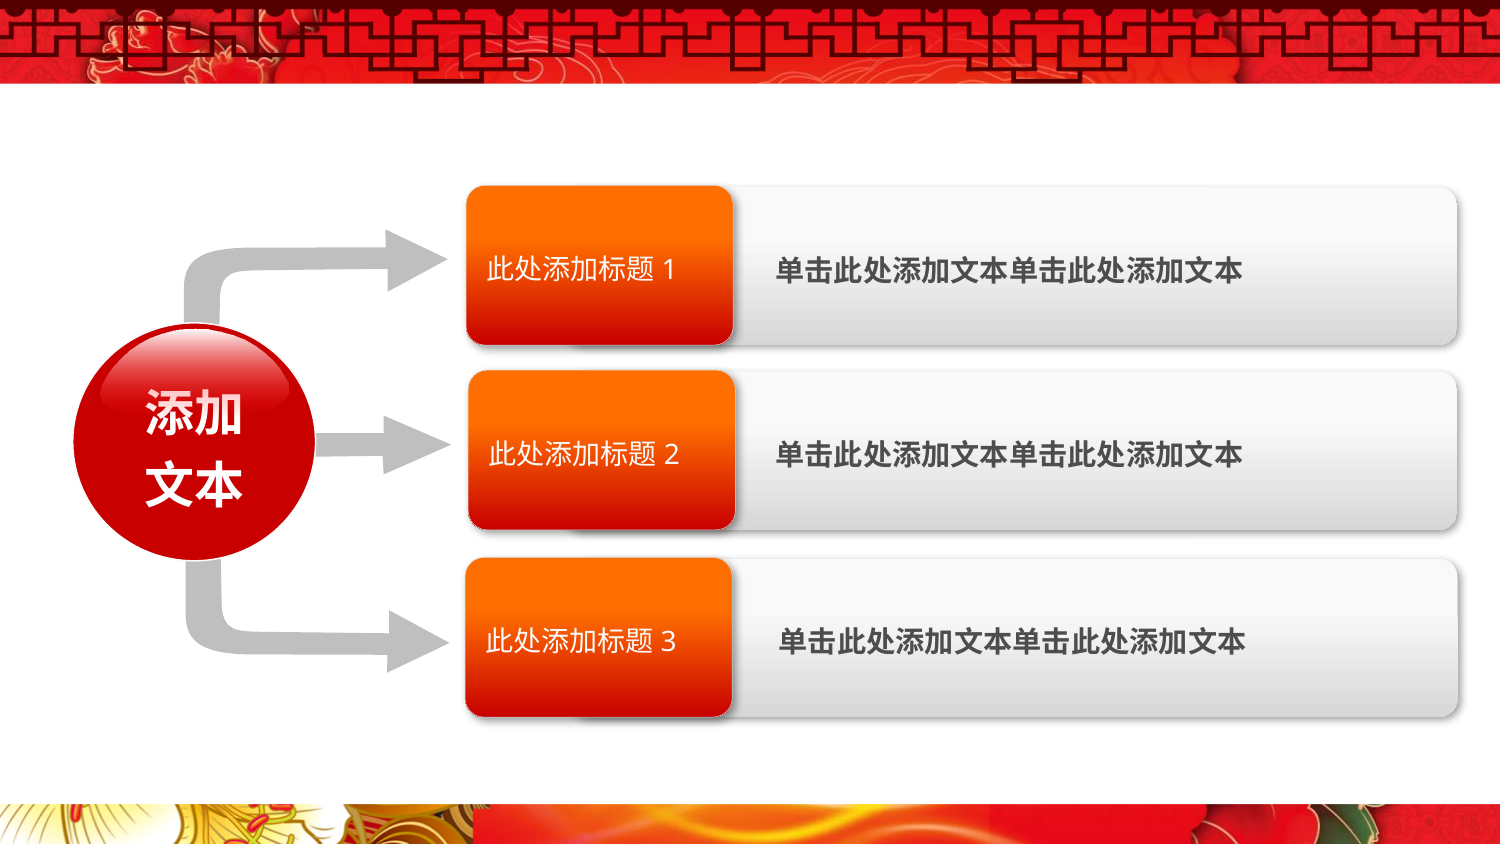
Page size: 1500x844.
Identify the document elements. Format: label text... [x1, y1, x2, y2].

text_box 此处添加标题2 [468, 370, 736, 530]
picture [0, 0, 1500, 83]
text_box [185, 561, 450, 673]
text_box 此处添加标题1 [466, 185, 734, 346]
text_box 单击此处添加文本单击此处添加文本 [734, 371, 1458, 530]
text_box [316, 415, 452, 475]
picture [0, 805, 1500, 844]
text_box 此处添加标题3 [465, 557, 733, 718]
text_box [183, 229, 448, 322]
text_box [72, 322, 316, 561]
text_box 单击此处添加文本单击此处添加文本 [729, 558, 1458, 717]
text_box 单击此处添加文本单击此处添加文本 [733, 187, 1458, 345]
